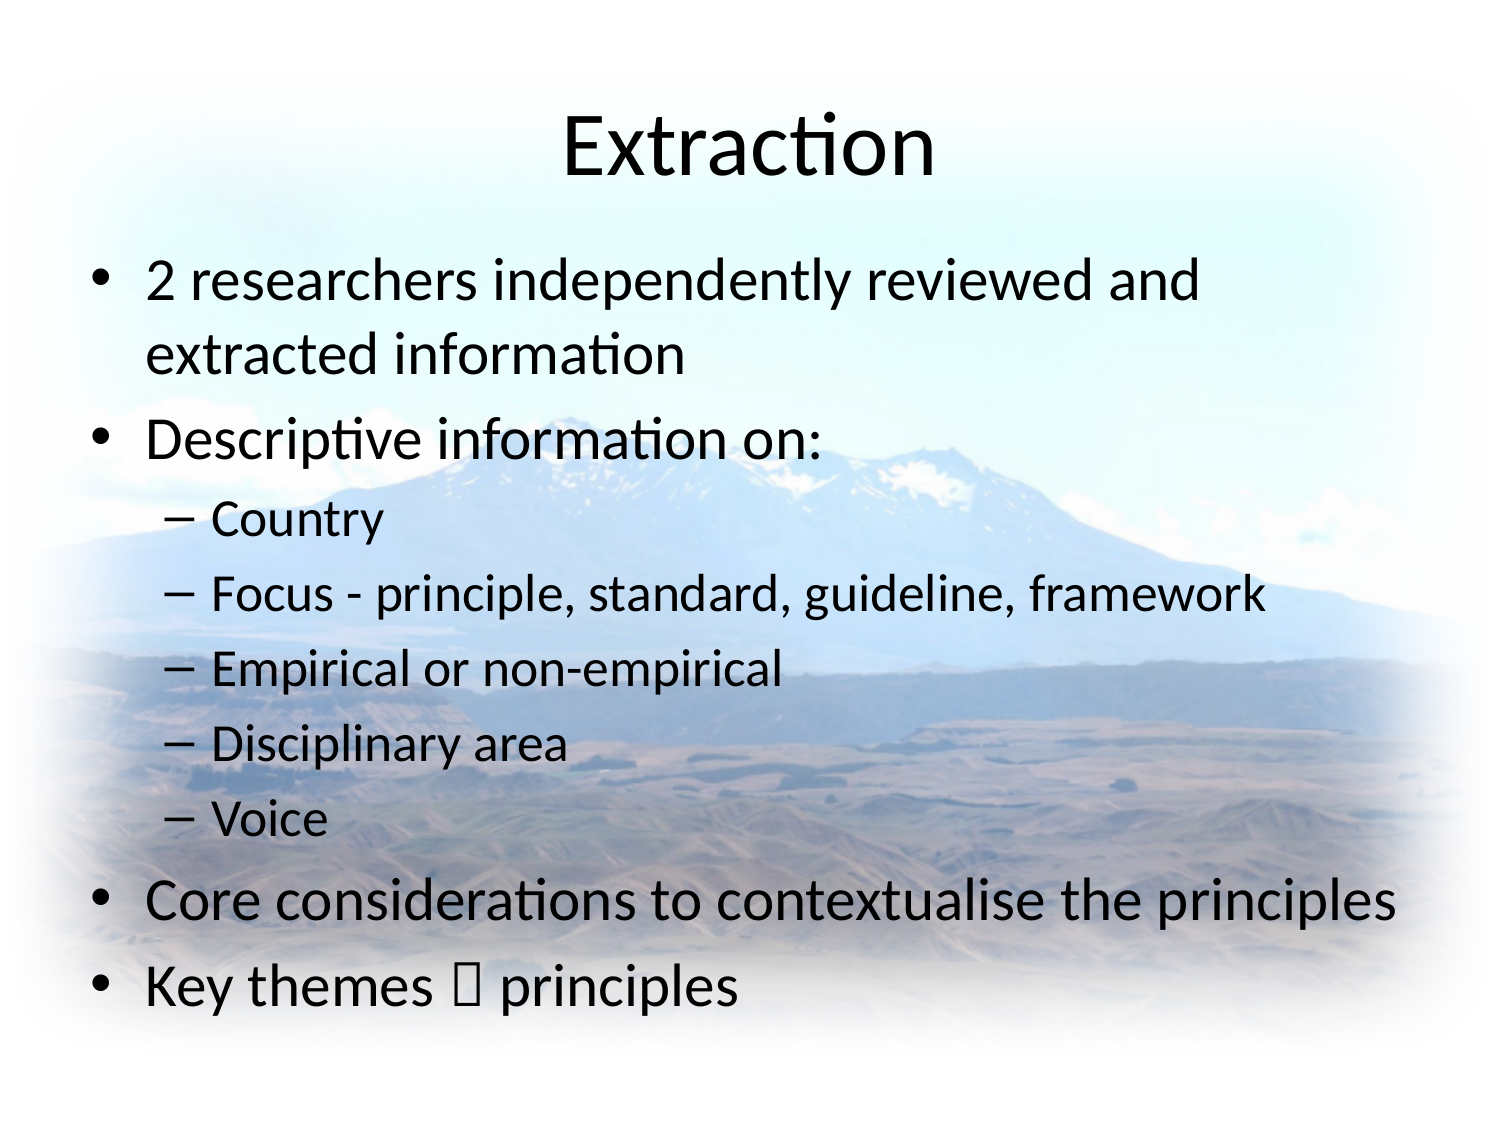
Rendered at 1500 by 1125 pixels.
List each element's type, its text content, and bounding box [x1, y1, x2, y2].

title Extraction [75, 45, 1425, 231]
list 2 researchers independently reviewed and extracted information Descriptive information on: Country Focus - principle, standard, guideline, framework Empirical or non-empirical Disciplinary area Voice Core considerations to contextualise the principles Key themes  principles [75, 231, 1425, 1106]
